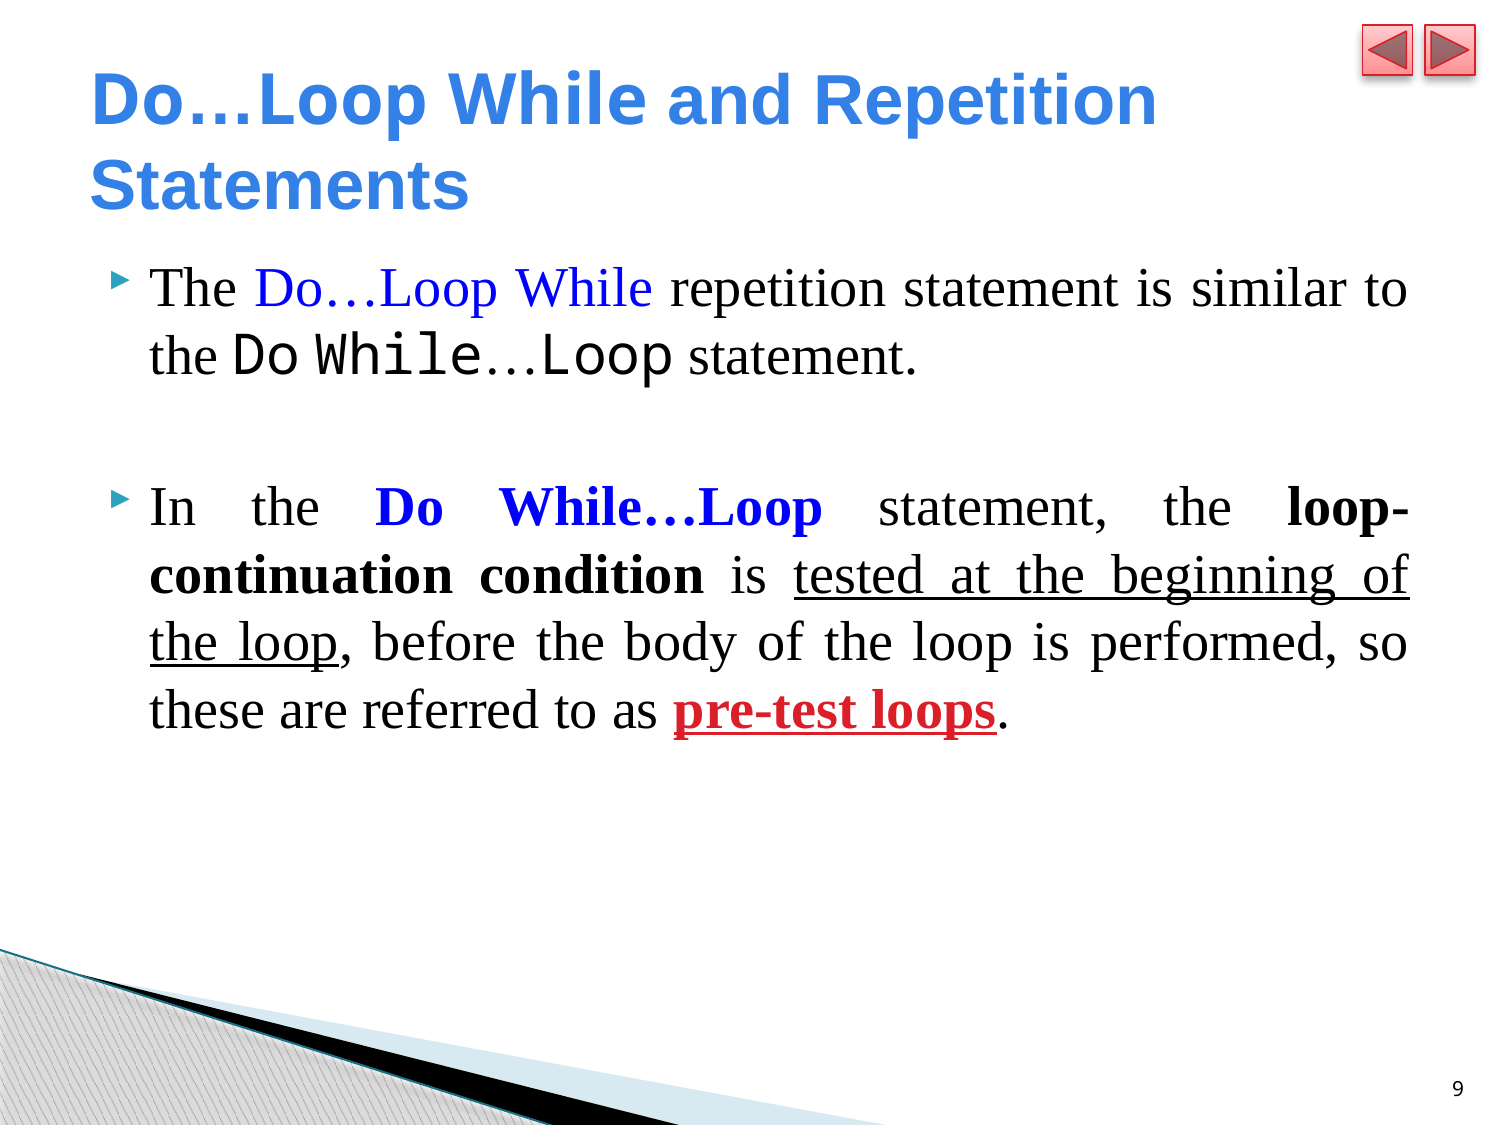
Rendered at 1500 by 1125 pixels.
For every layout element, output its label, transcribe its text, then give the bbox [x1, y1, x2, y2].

list The Do…Loop While repetition statement is similar to the Do While…Loop statement. In the Do While…Loop statement, the loop-continuation condition is tested at the beginning of the loop, before the body of the loop is performed, so these are referred to as pre-test loops. [74, 242, 1426, 986]
slide_number 9 [1418, 1051, 1479, 1112]
title Do…Loop While and Repetition Statements [75, 45, 1425, 233]
